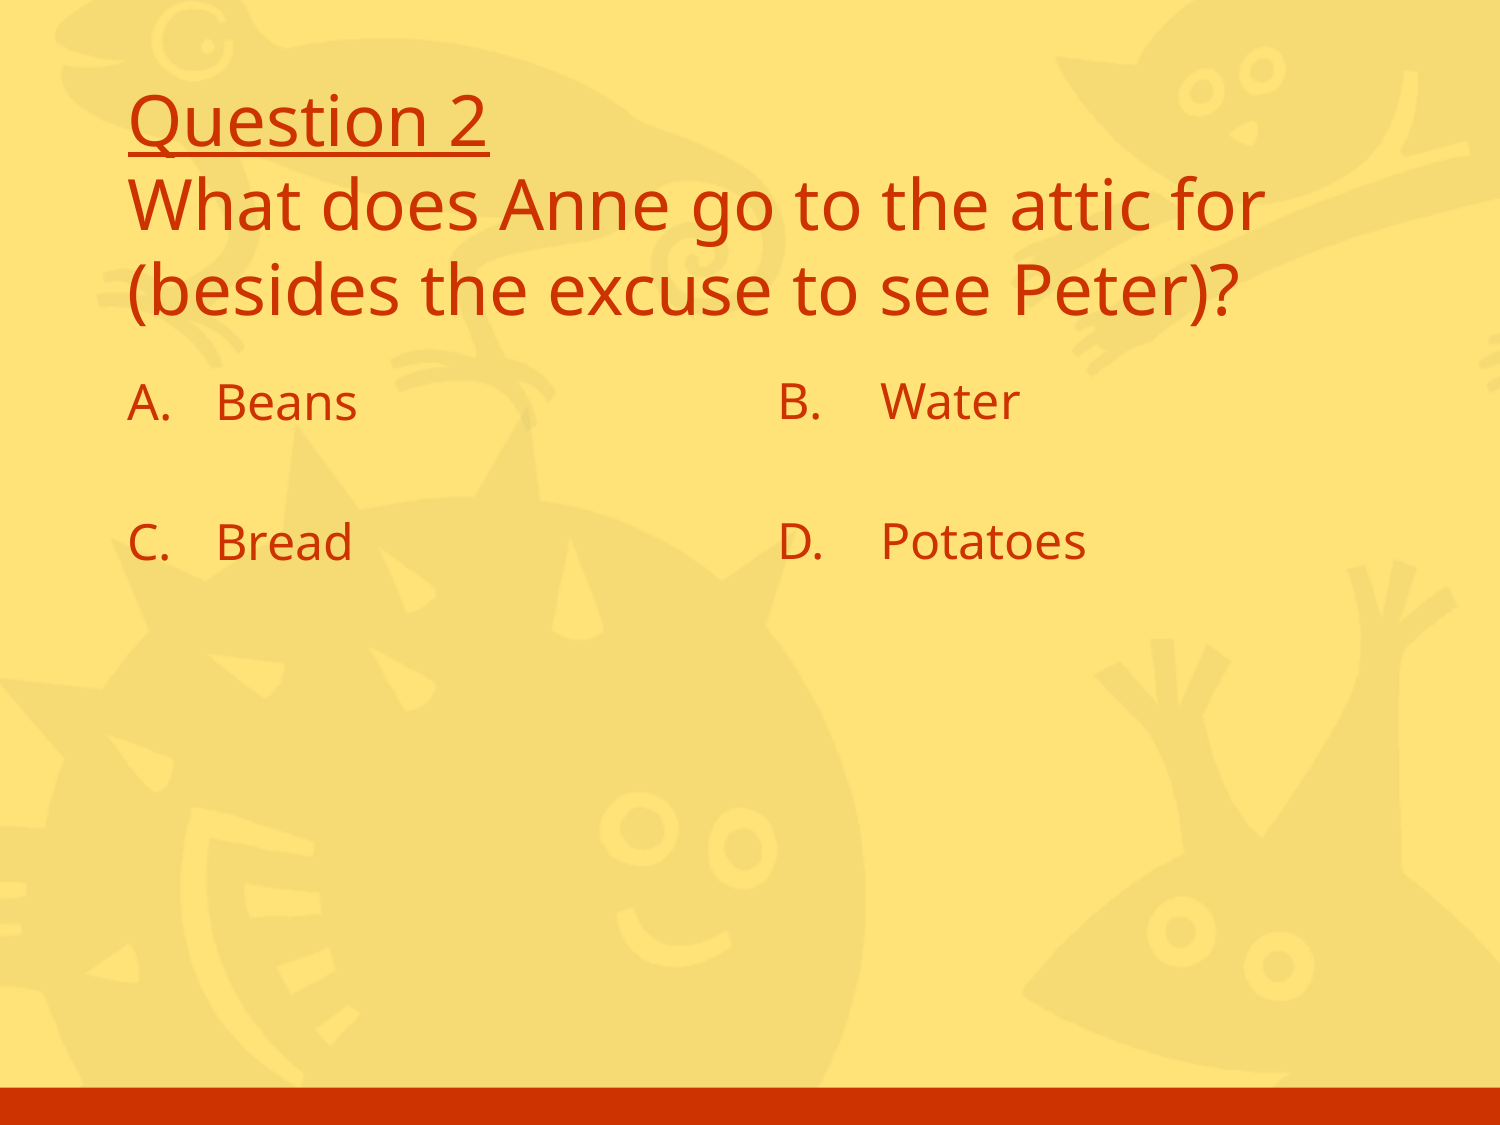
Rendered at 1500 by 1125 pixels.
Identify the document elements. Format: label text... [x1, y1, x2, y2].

text_box B. Water D. Potatoes [762, 362, 1388, 1000]
list A. Beans C. Bread [112, 362, 738, 1001]
picture [0, 0, 1500, 1087]
title Question 2 What does Anne go to the attic for (besides the excuse to see Peter)? [112, 37, 1388, 338]
